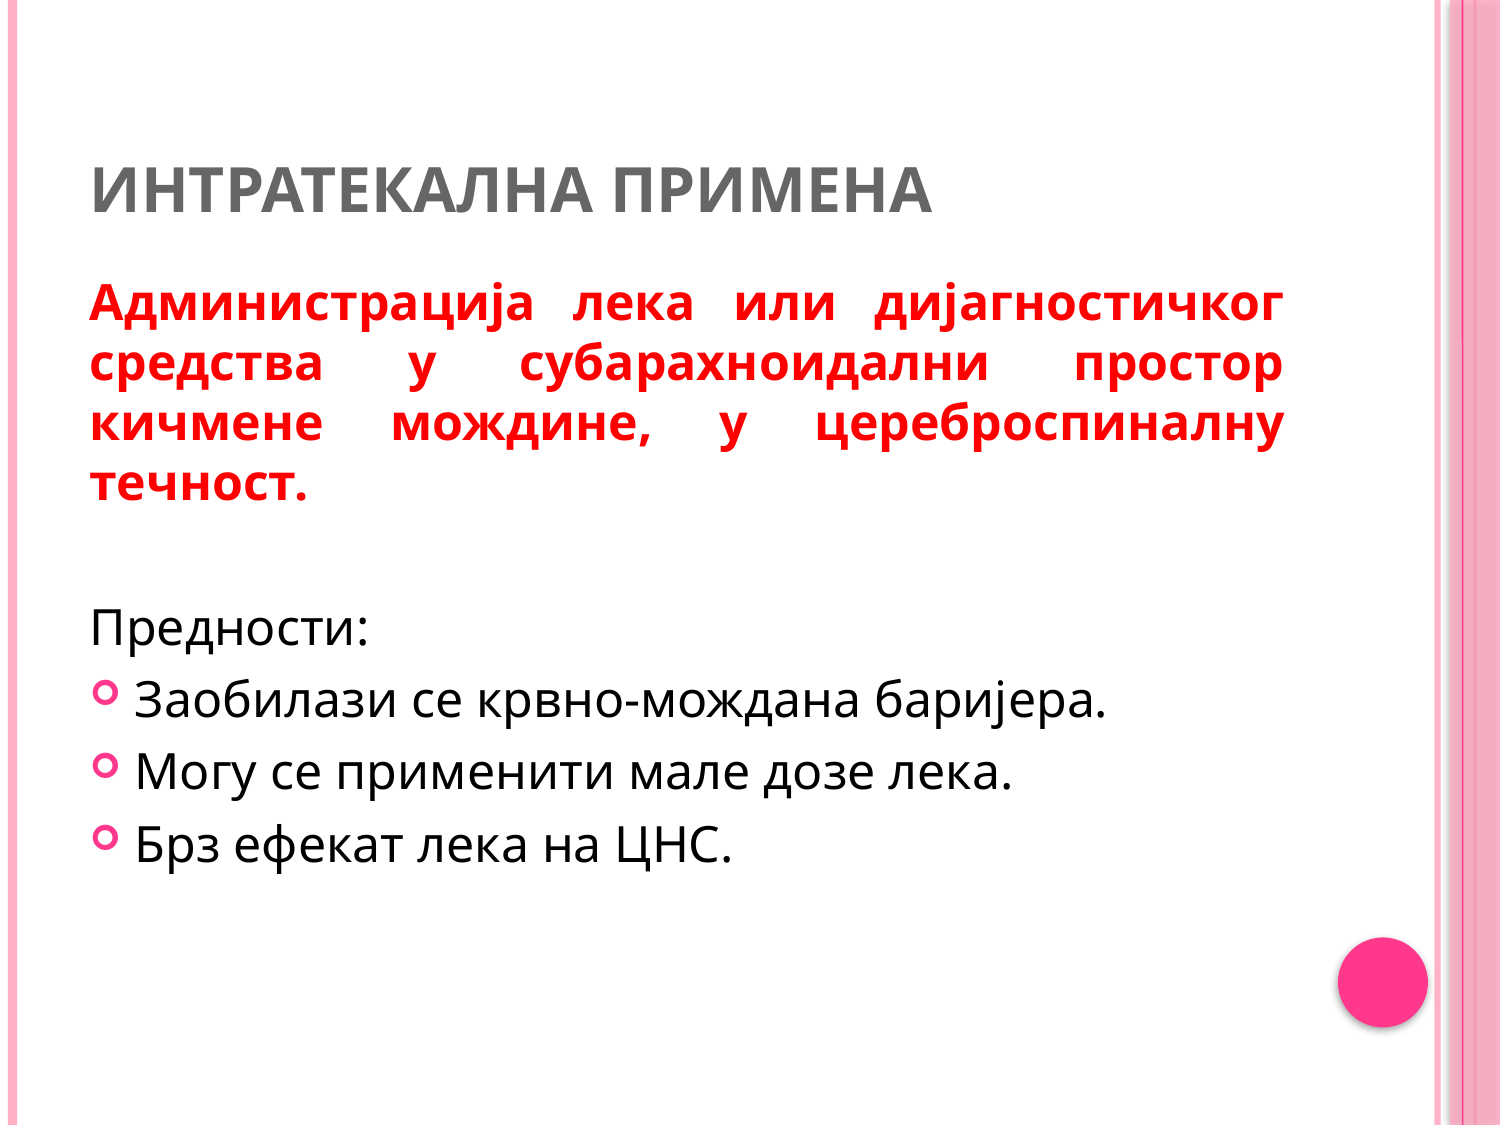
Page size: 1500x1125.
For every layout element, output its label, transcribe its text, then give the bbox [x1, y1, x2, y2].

list Администрација лека или дијагностичког средства у субарахноидални простор кичмене мождине, у цереброспиналну течност. Предности: Заобилази се крвно-мождана баријера. Могу се применити мале дозе лека. Брз ефекат лека на ЦНС. [75, 262, 1300, 1062]
title Интратекална примена [75, 45, 1300, 233]
